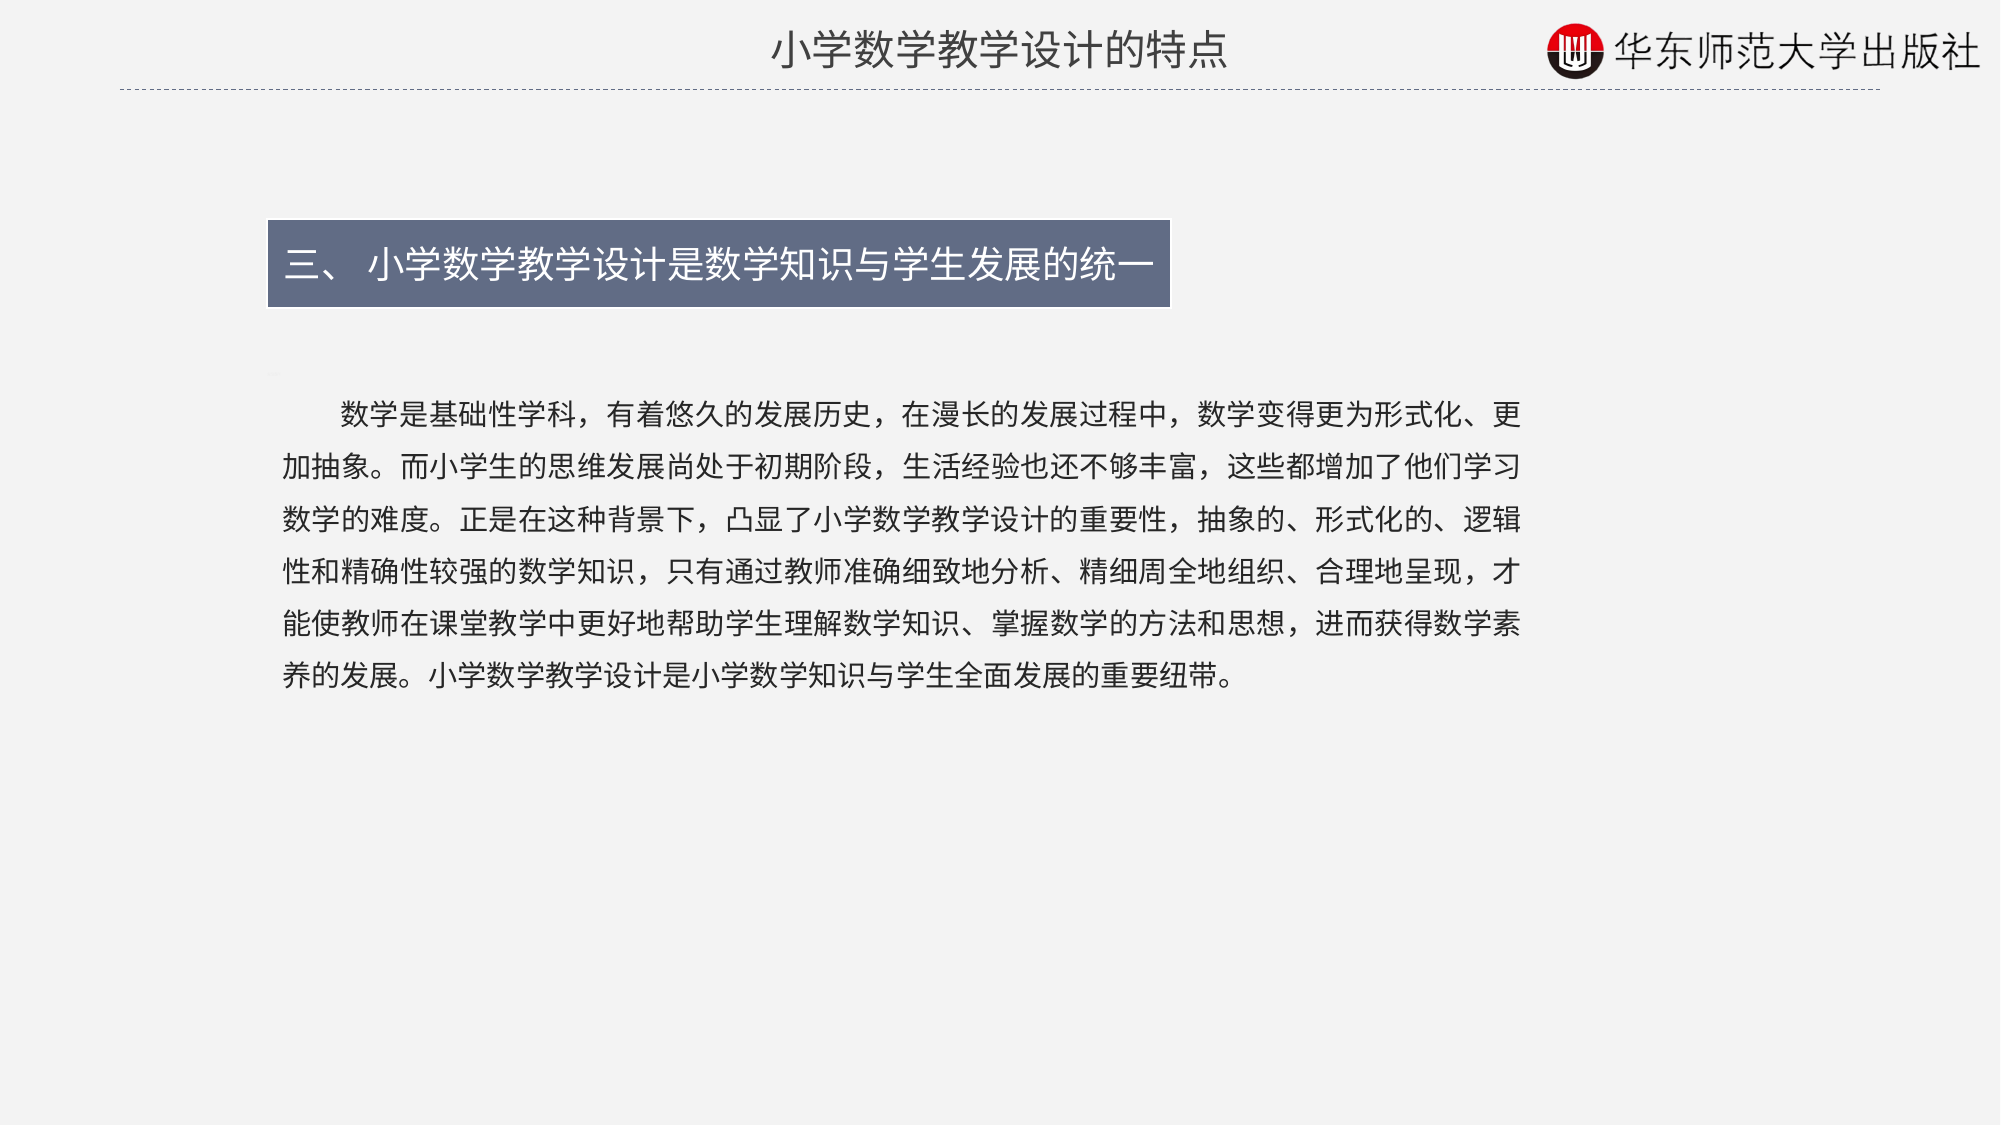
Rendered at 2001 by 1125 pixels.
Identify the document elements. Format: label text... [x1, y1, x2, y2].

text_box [1536, 13, 1989, 83]
text_box 三、 小学数学教学设计是数学知识与学生发展的统一 [266, 218, 1172, 309]
text_box 数学是基础性学科，有着悠久的发展历史，在漫长的发展过程中，数学变得更为形式化、更加抽象。而小学生的思维发展尚处于初期阶段，生活经验也还不够丰富，这些都增加了他们学习数学的难度。正是在这种背景下，凸显了小学数学教学设计的重要性，抽象的、形式化的、逻辑性和精确性较强的数学知识，只有通过教师准确细致地分析、精细周全地组织、合理地呈现，才能使教师在课堂教学中更好地帮助学生理解数学知识、掌握数学的方法和思想，进而获得数学素养的发展。小学数学教学设计是小学数学知识与学生全面发展的重要纽带。 [267, 372, 1537, 700]
text_box 小学数学教学设计的特点 [680, 23, 1320, 74]
